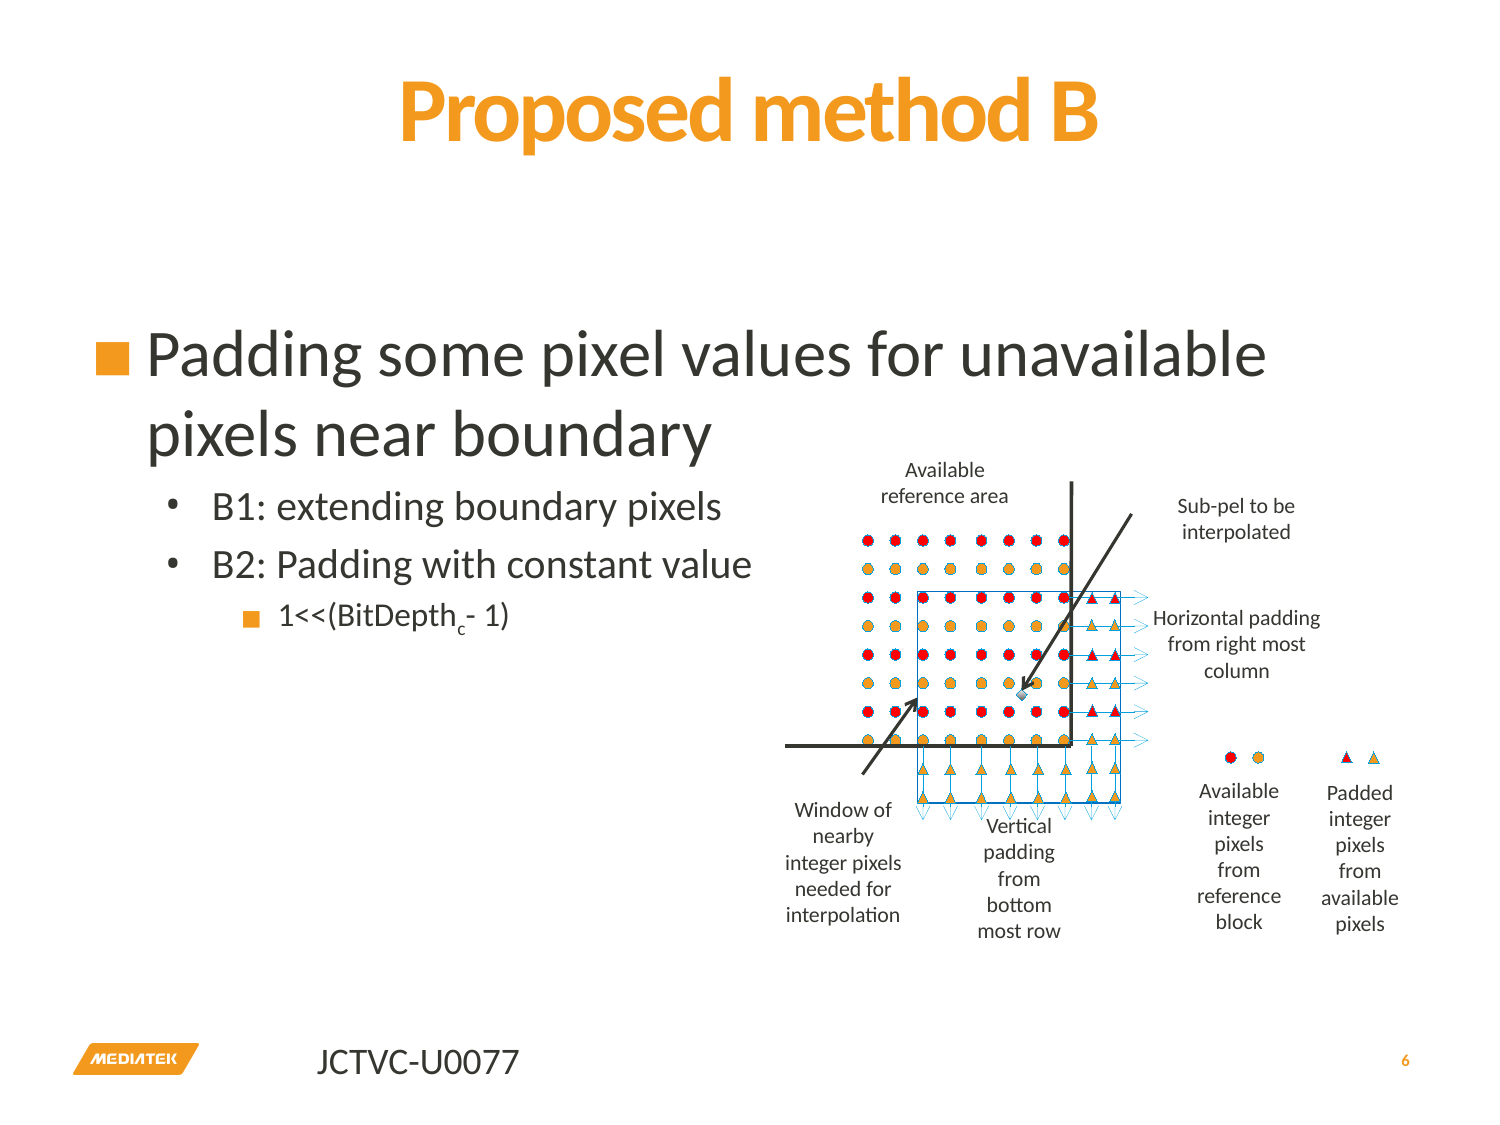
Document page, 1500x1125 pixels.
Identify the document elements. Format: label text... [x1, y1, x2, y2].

slide_number 6 [1251, 1029, 1425, 1090]
title Proposed method B [75, 70, 1425, 257]
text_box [768, 447, 1424, 929]
list Padding some pixel values for unavailable pixels near boundary B1: extending boundary pixels B2: Padding with constant value 1<<(BitDepthc- 1) [75, 302, 1380, 1014]
picture [73, 1043, 199, 1075]
